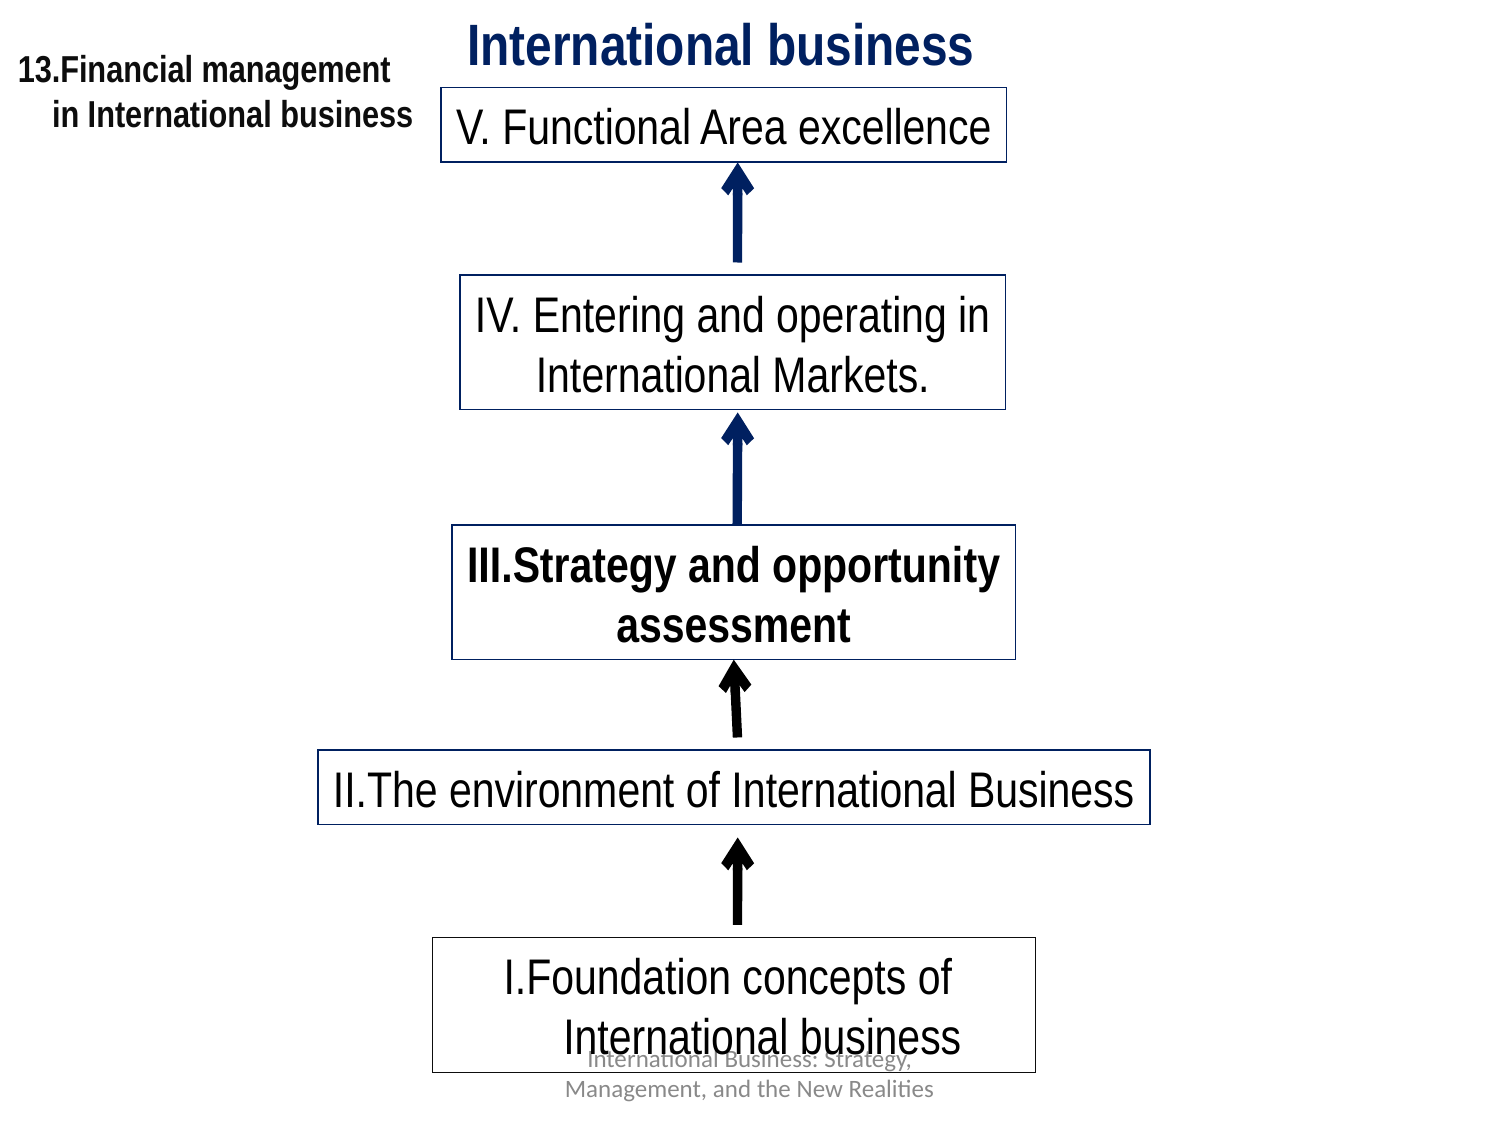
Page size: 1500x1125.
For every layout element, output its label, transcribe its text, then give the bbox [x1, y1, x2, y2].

text_box International business [452, 0, 990, 85]
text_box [733, 660, 738, 738]
text_box II.The environment of International Business [318, 749, 1151, 825]
footer International Business: Strategy, Management, and the New Realities [512, 1073, 988, 1103]
text_box I.Foundation concepts of International business [432, 937, 1036, 1073]
text_box V. Functional Area excellence [441, 87, 1007, 163]
text_box IV. Entering and operating in International Markets. [460, 274, 1006, 410]
text_box 13.Financial management in International business [3, 37, 428, 143]
text_box III.Strategy and opportunity assessment [452, 524, 1016, 660]
